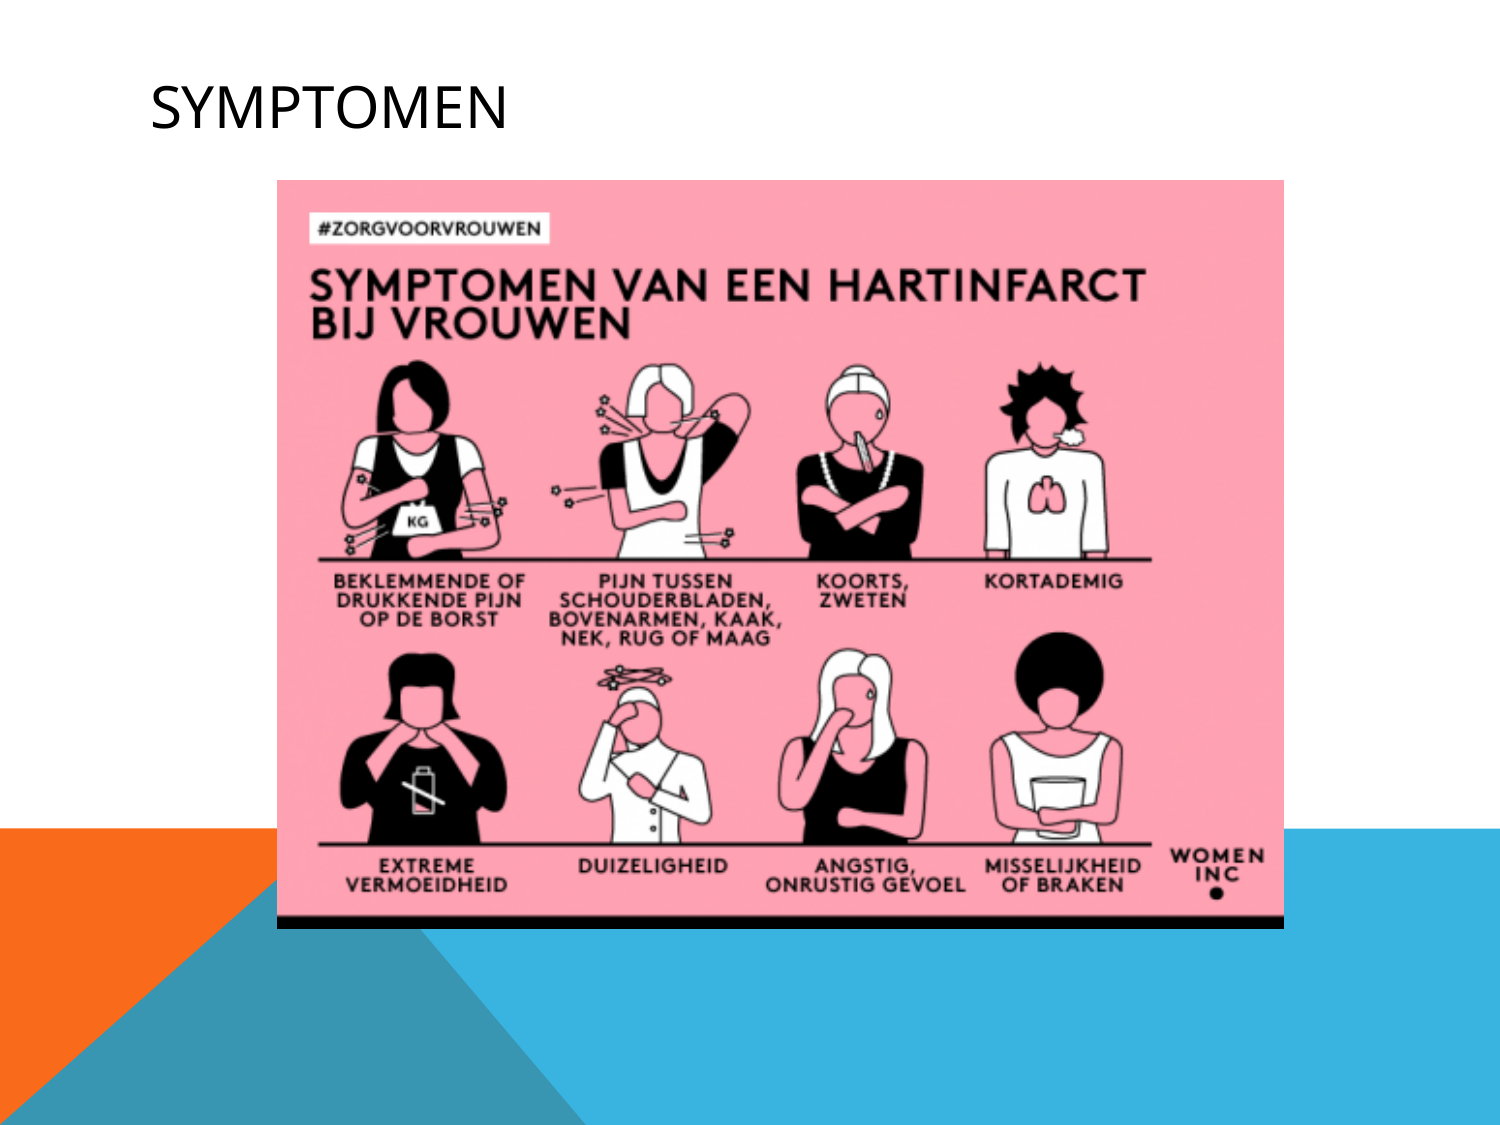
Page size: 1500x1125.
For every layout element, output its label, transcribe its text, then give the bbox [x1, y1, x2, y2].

title Symptomen [135, 60, 1369, 150]
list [277, 180, 1284, 930]
